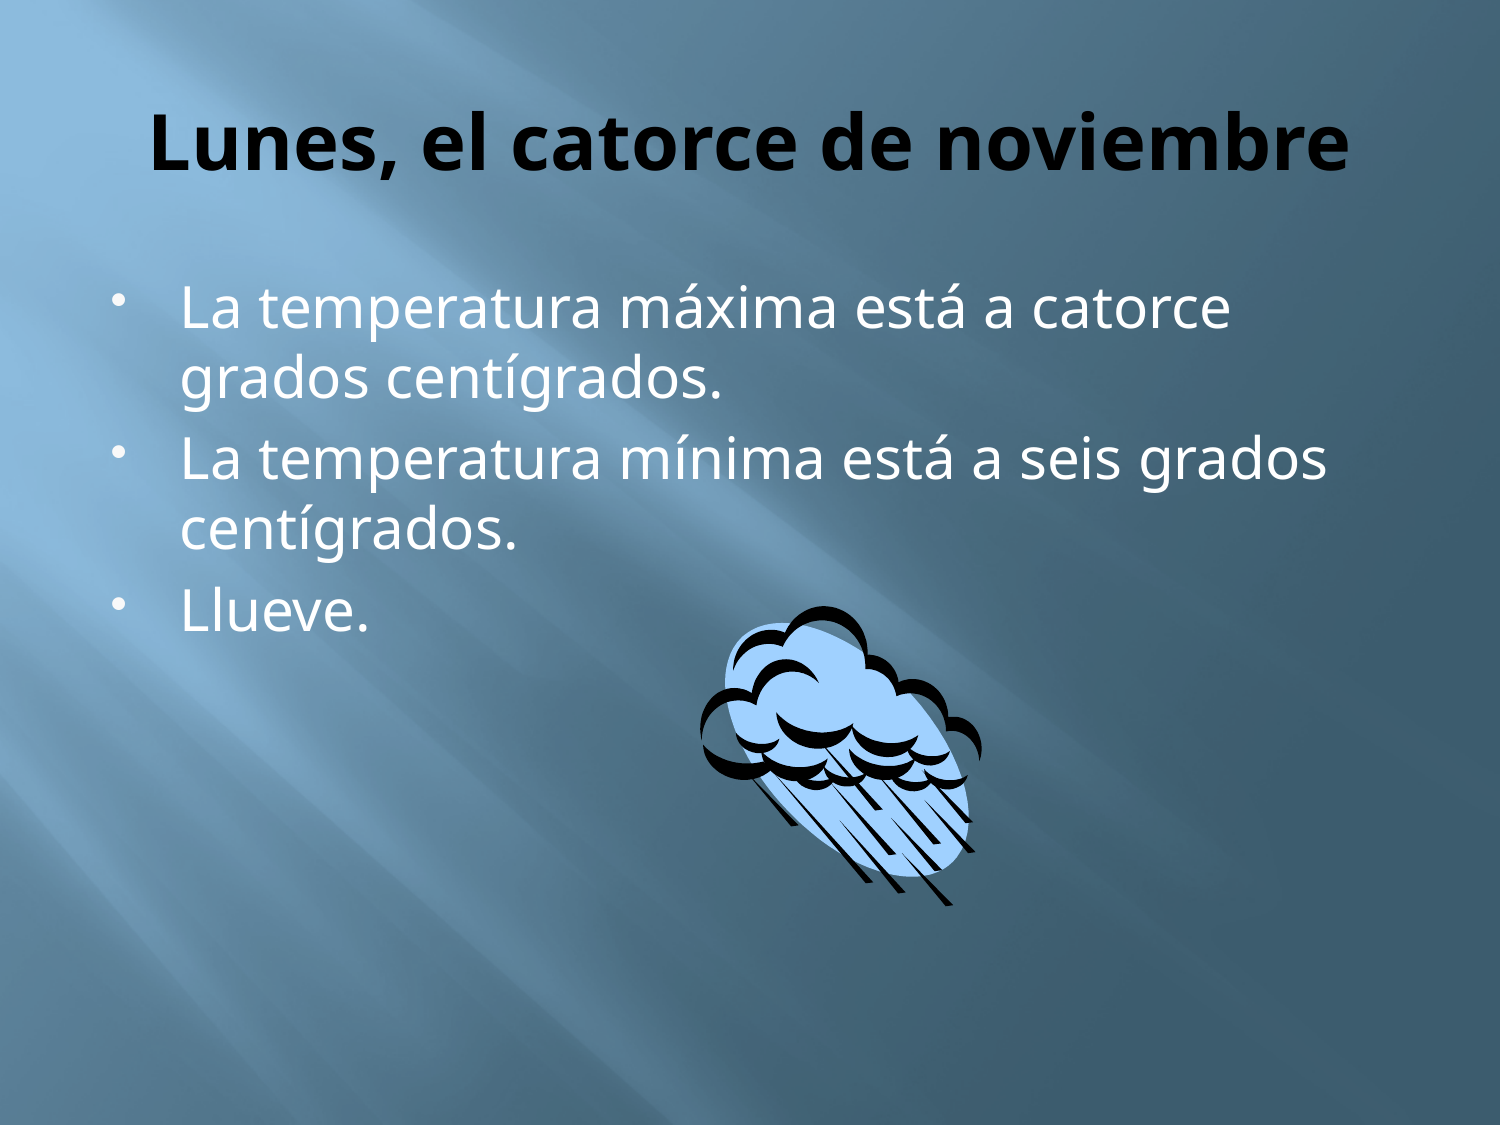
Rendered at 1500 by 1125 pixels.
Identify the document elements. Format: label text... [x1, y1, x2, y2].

title Lunes, el catorce de noviembre [75, 45, 1425, 233]
list La temperatura máxima está a catorce grados centígrados. La temperatura mínima está a seis grados centígrados. Llueve. [75, 262, 1425, 1035]
picture [699, 604, 987, 907]
